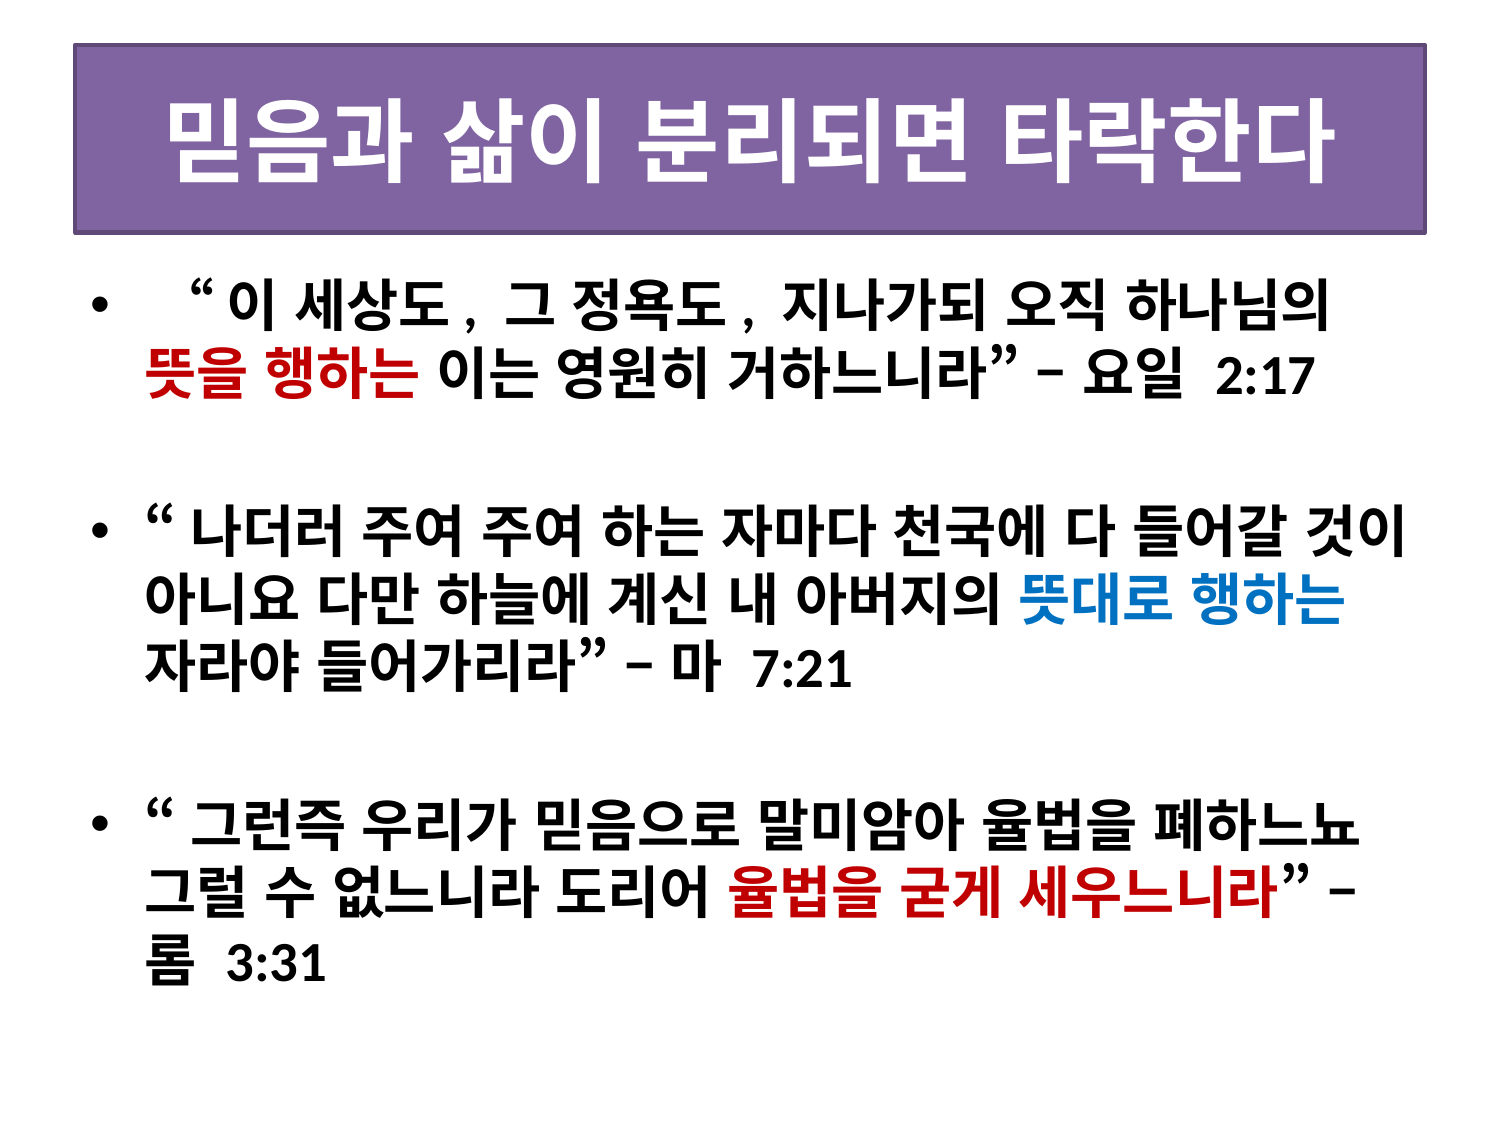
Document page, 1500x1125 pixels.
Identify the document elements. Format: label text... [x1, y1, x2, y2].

title 믿음과 삶이 분리되면 타락한다 [73, 43, 1427, 235]
list “이 세상도, 그 정욕도, 지나가되 오직 하나님의 뜻을 행하는 이는 영원히 거하느니라” – 요일 2:17 “나더러 주여 주여 하는 자마다 천국에 다 들어갈 것이 아니요 다만 하늘에 계신 내 아버지의 뜻대로 행하는 자라야 들어가리라” – 마 7:21 “그런즉 우리가 믿음으로 말미암아 율법을 폐하느뇨 그럴 수 없느니라 도리어 율법을 굳게 세우느니라” – 롬 3:31 [75, 262, 1425, 1005]
